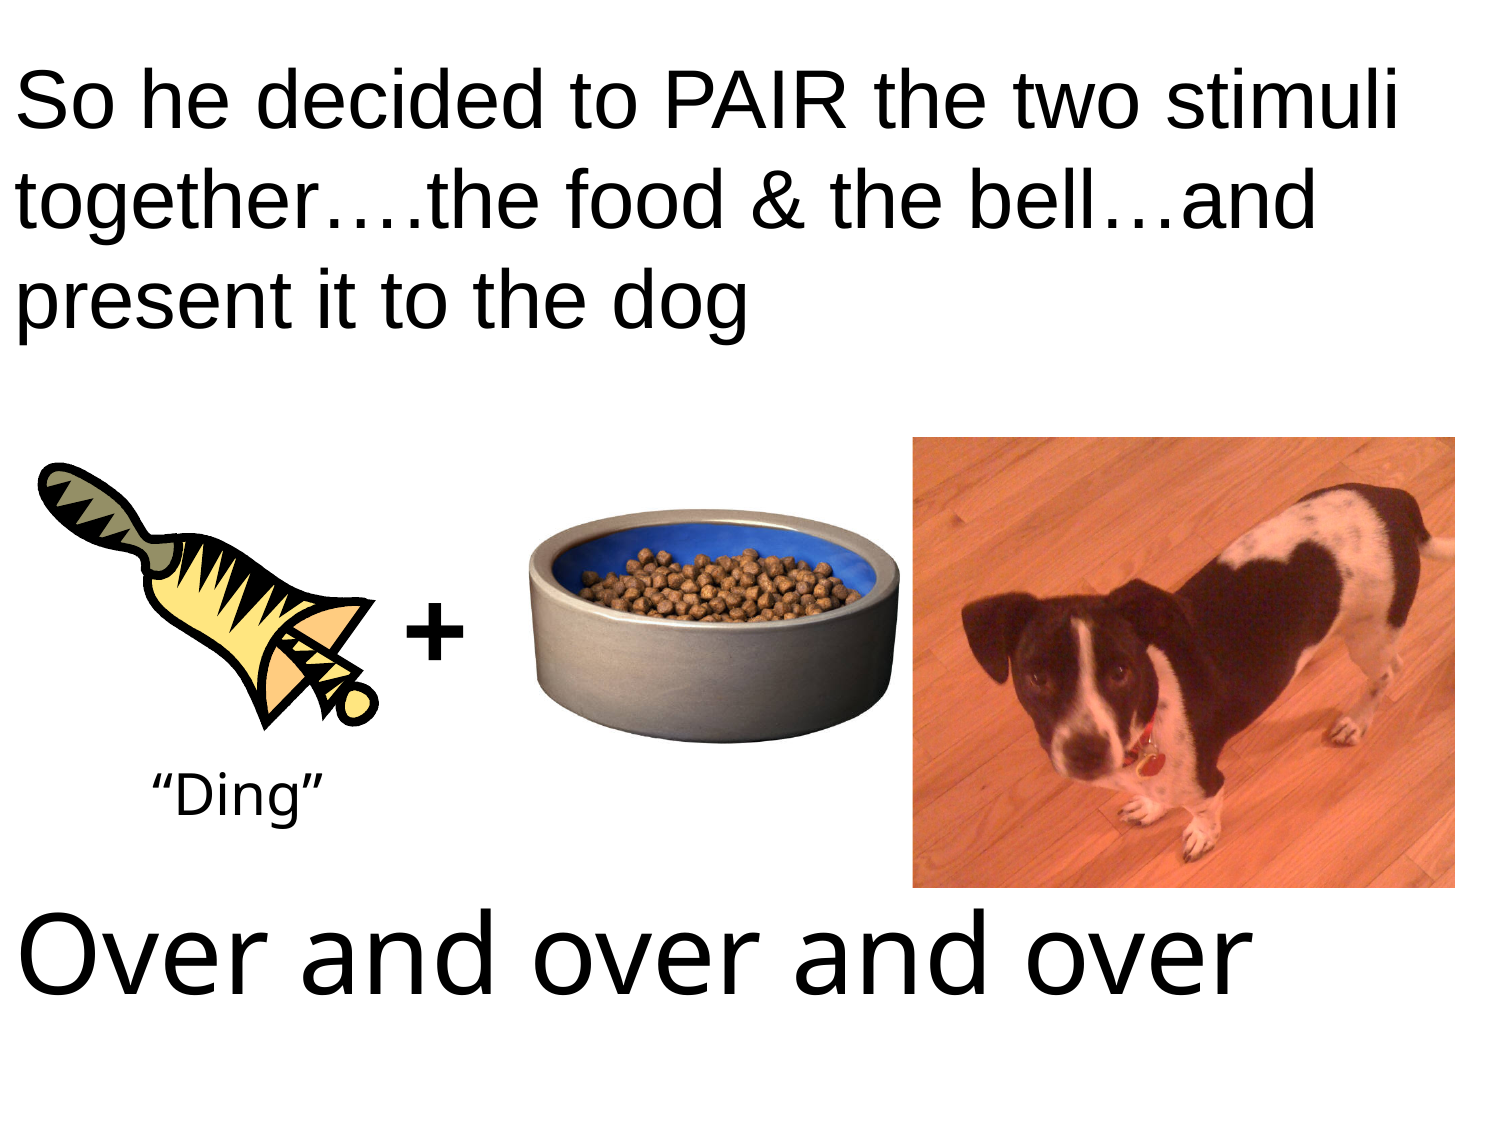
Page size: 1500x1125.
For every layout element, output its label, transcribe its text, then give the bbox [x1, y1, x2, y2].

picture [37, 462, 380, 732]
text_box + [387, 549, 507, 700]
text_box “Ding” [137, 750, 413, 835]
text_box So he decided to PAIR the two stimuli together….the food & the bell…and present it to the dog [0, 37, 1500, 353]
text_box Over and over and over [0, 874, 1500, 1025]
picture [512, 437, 1466, 888]
